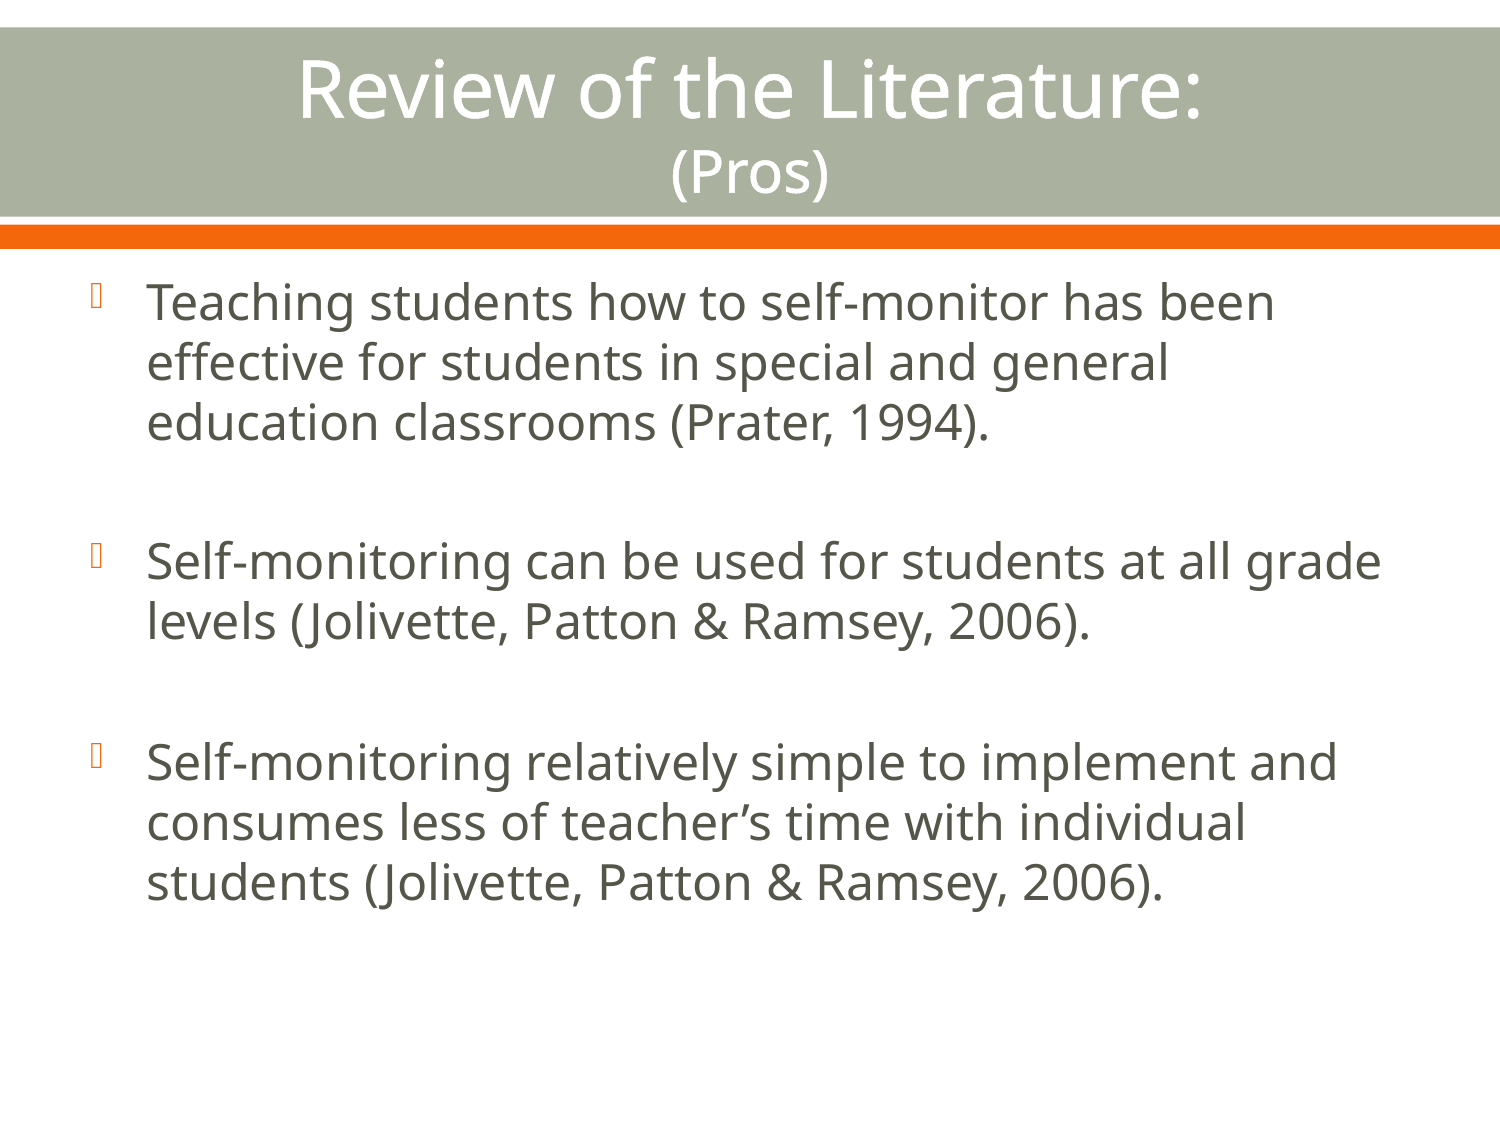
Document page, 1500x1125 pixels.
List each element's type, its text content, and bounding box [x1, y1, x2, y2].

list Teaching students how to self-monitor has been effective for students in special and general education classrooms (Prater, 1994). Self-monitoring can be used for students at all grade levels (Jolivette, Patton & Ramsey, 2006). Self-monitoring relatively simple to implement and consumes less of teacher’s time with individual students (Jolivette, Patton & Ramsey, 2006). [75, 262, 1425, 1005]
title Review of the Literature: (Pros) [75, 29, 1425, 213]
